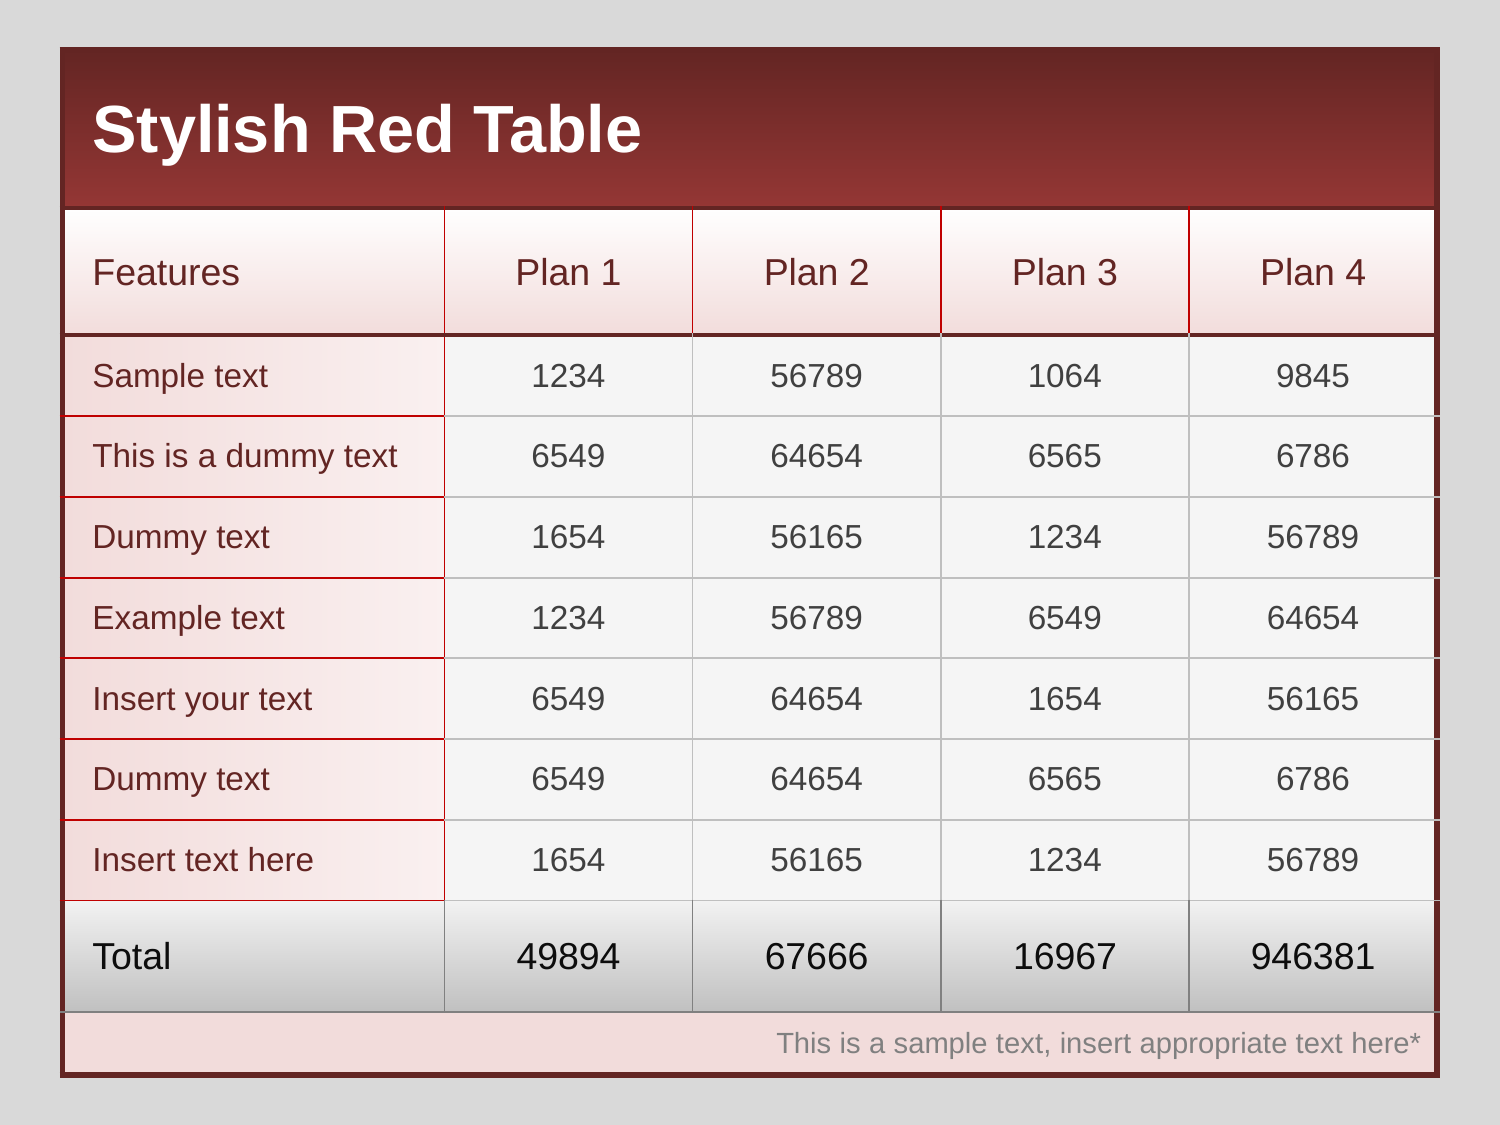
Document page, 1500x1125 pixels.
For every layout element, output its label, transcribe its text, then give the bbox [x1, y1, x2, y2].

table_cell 64654 [1190, 579, 1434, 657]
table_cell 6549 [942, 579, 1188, 657]
table_cell Plan 3 [942, 210, 1188, 333]
table_cell 56165 [693, 821, 940, 900]
table_cell 56165 [693, 498, 940, 577]
table_cell 6786 [1190, 417, 1434, 496]
table_cell Dummy text [65, 498, 444, 577]
table_cell Insert your text [65, 659, 444, 738]
table_cell 56789 [693, 579, 940, 657]
table_cell 6565 [942, 740, 1188, 819]
table_cell 1234 [445, 579, 692, 657]
table_cell Total [65, 901, 444, 1011]
table_cell 6786 [1190, 740, 1434, 819]
table_cell 946381 [1190, 901, 1434, 1011]
table_cell 56789 [1190, 821, 1434, 900]
table_cell Features [65, 210, 444, 333]
table_cell This is a dummy text [65, 417, 444, 496]
table_cell Example text [65, 579, 444, 657]
table_cell Plan 2 [693, 210, 940, 333]
table_cell Sample text [65, 337, 444, 415]
table_cell Plan 4 [1190, 210, 1434, 333]
table_cell 6549 [445, 659, 692, 738]
table_cell 9845 [1190, 337, 1434, 415]
table_cell 1064 [942, 337, 1188, 415]
table_cell 16967 [942, 901, 1188, 1011]
table_cell Plan 1 [445, 210, 692, 333]
table_cell 64654 [693, 740, 940, 819]
table_header Stylish Red Table [65, 53, 1434, 206]
table_cell 56789 [1190, 498, 1434, 577]
table_cell This is a sample text, insert appropriate text here* [65, 1013, 1434, 1072]
table_cell Insert text here [65, 821, 444, 900]
table_cell 6549 [445, 417, 692, 496]
table_cell 6549 [445, 740, 692, 819]
table_cell 64654 [693, 659, 940, 738]
table_cell 1234 [942, 498, 1188, 577]
table_cell 1654 [445, 821, 692, 900]
table_cell 1654 [445, 498, 692, 577]
table_cell 1654 [942, 659, 1188, 738]
table_cell 64654 [693, 417, 940, 496]
table_cell 1234 [445, 337, 692, 415]
table_cell 56165 [1190, 659, 1434, 738]
table_cell 1234 [942, 821, 1188, 900]
table_cell 67666 [693, 901, 940, 1011]
table_cell Dummy text [65, 740, 444, 819]
table_cell 56789 [693, 337, 940, 415]
table_cell 6565 [942, 417, 1188, 496]
table_cell 49894 [445, 901, 692, 1011]
